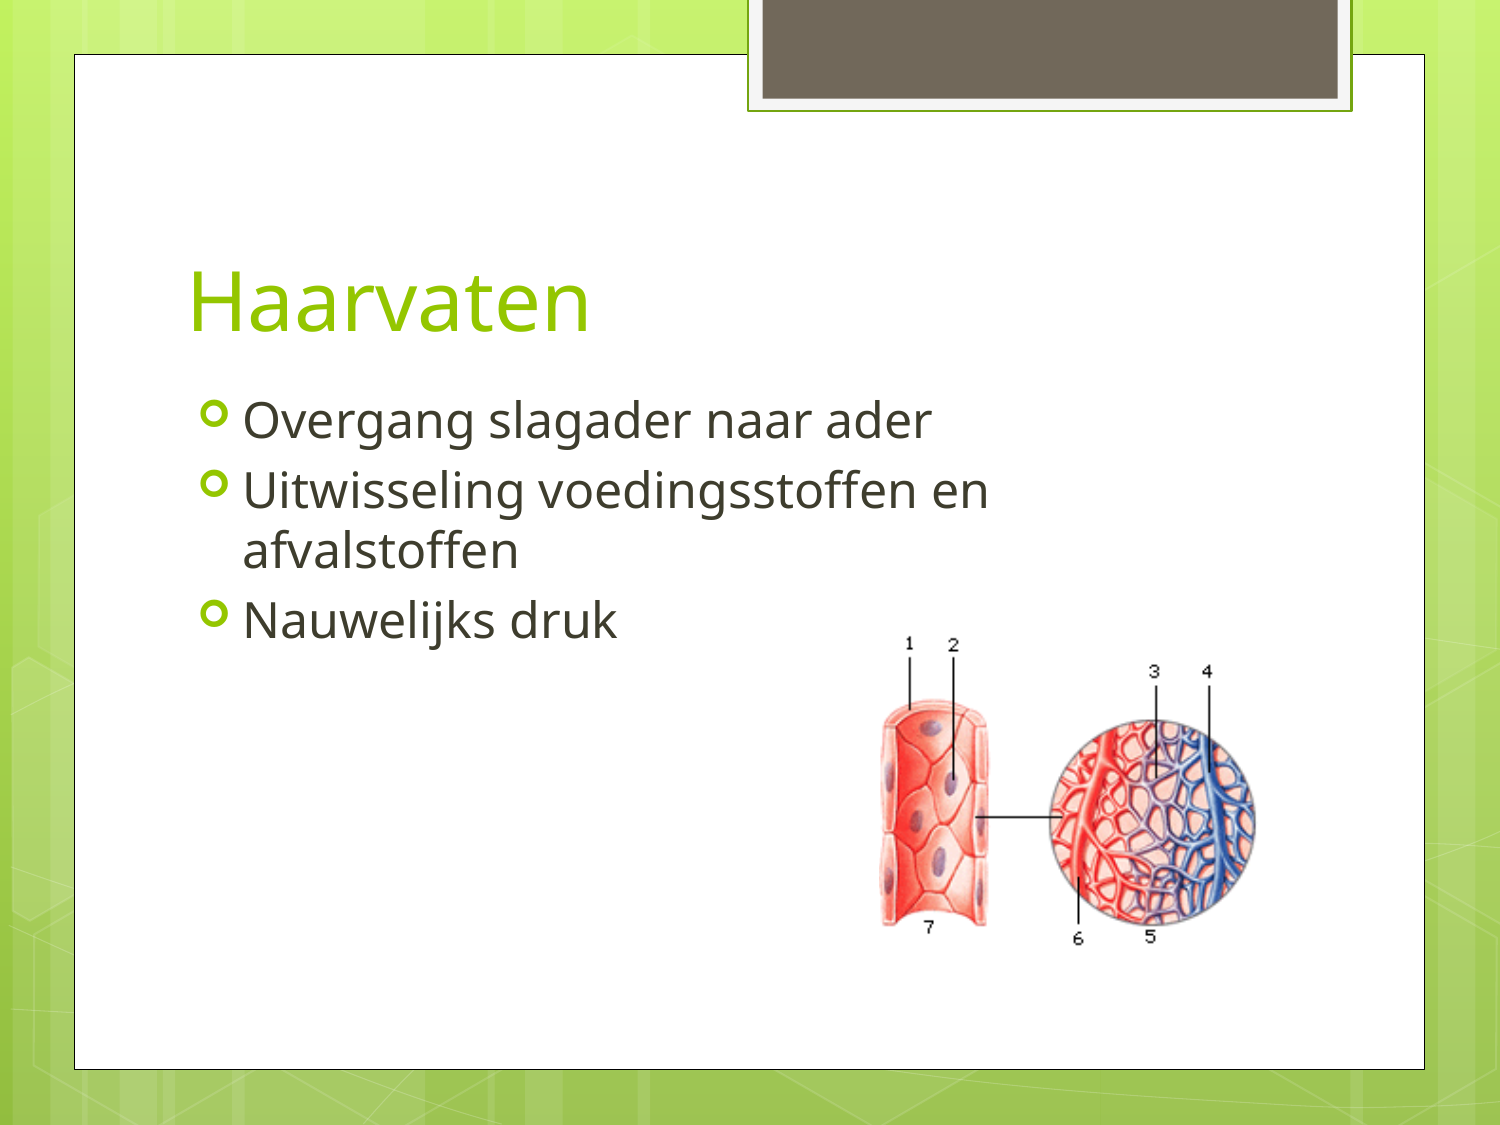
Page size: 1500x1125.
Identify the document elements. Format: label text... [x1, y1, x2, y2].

title Haarvaten [171, 168, 1324, 357]
list Overgang slagader naar ader Uitwisseling voedingsstoffen en afvalstoffen Nauwelijks druk [171, 381, 1283, 957]
picture [879, 633, 1258, 953]
